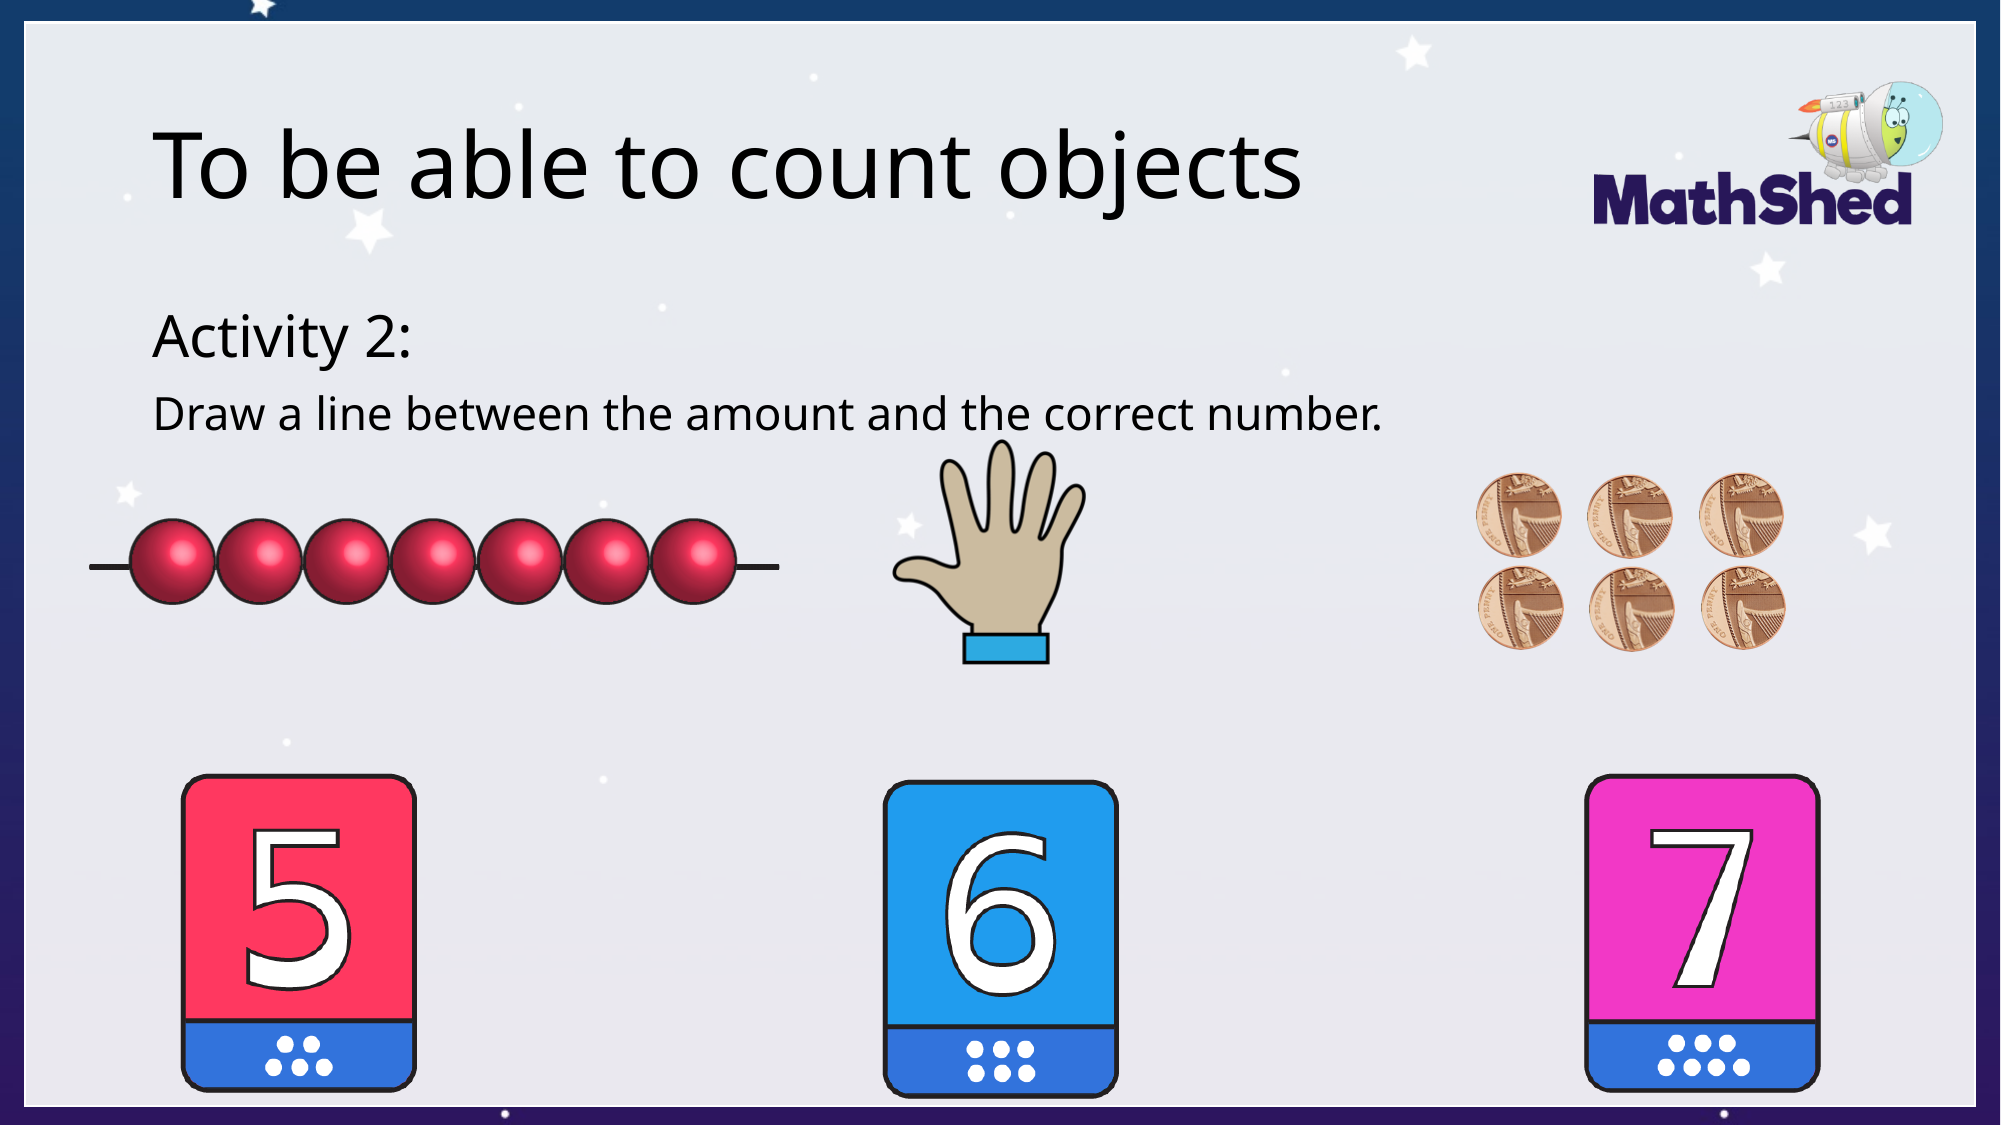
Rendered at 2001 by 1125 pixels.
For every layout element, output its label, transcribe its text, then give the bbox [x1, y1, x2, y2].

picture [0, 0, 2001, 1125]
title To be able to count objects [137, 59, 1578, 278]
list Activity 2: Draw a line between the amount and the correct number. [137, 299, 1863, 1014]
